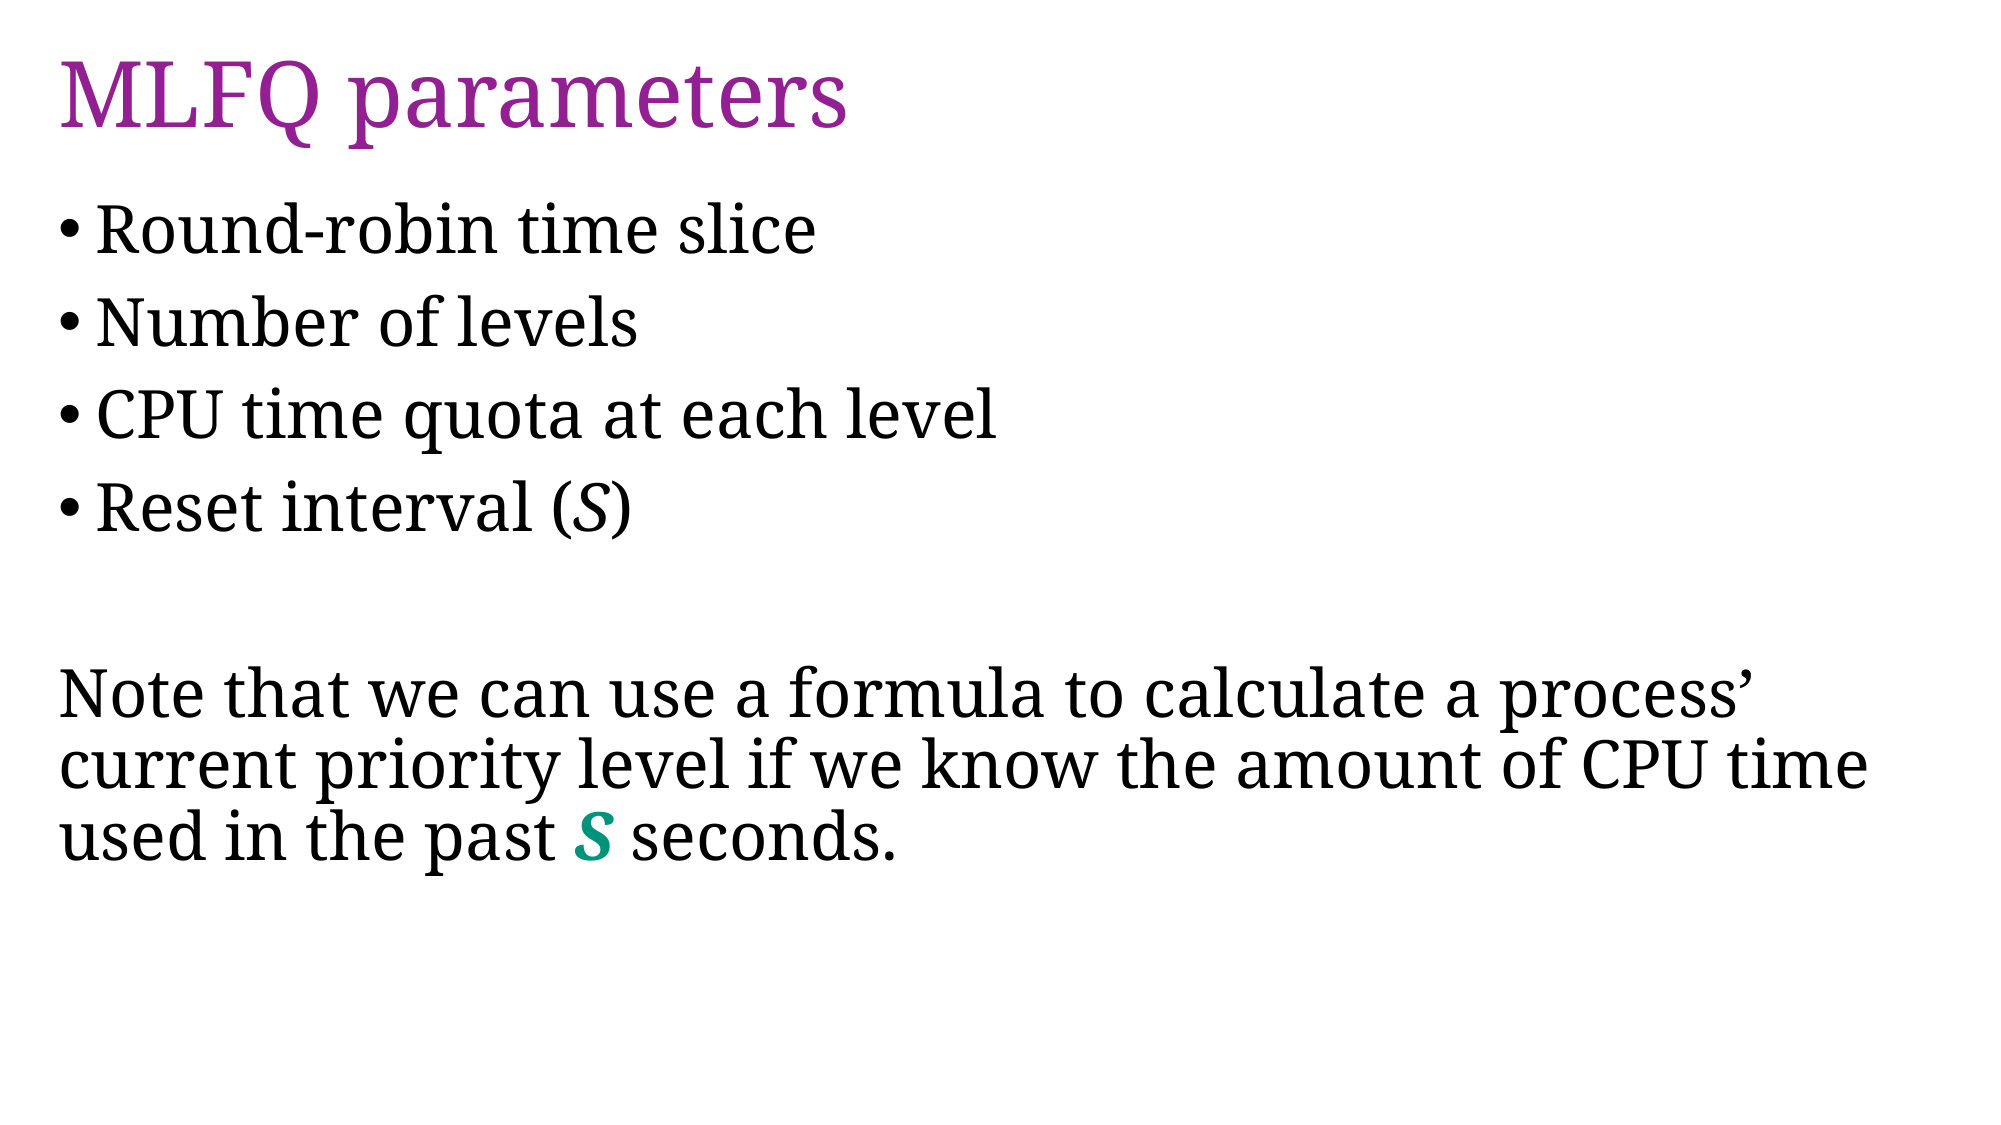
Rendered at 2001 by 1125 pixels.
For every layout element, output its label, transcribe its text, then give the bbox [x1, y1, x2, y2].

title MLFQ parameters [43, 25, 1953, 171]
list Round-robin time slice Number of levels CPU time quota at each level Reset interval (S) Note that we can use a formula to calculate a process’ current priority level if we know the amount of CPU time used in the past S seconds. [43, 188, 1953, 1106]
